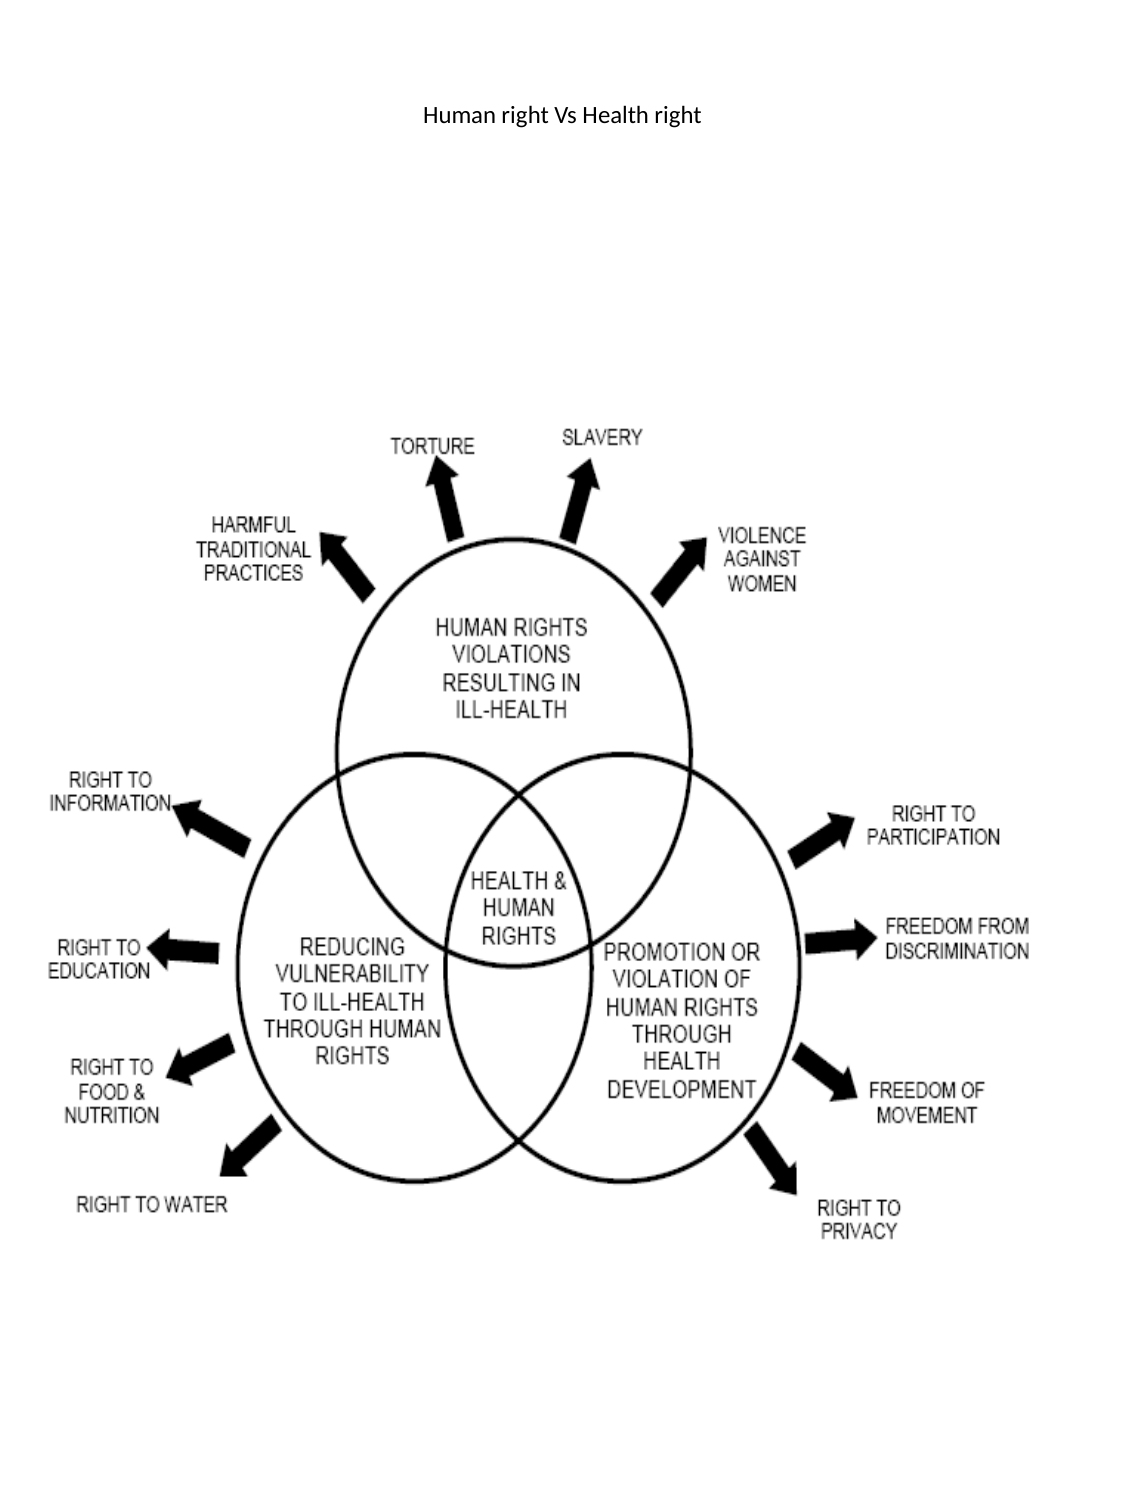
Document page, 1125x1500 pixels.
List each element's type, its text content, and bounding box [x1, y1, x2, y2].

title Human right Vs Health right [56, 60, 1069, 167]
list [0, 399, 1125, 1326]
